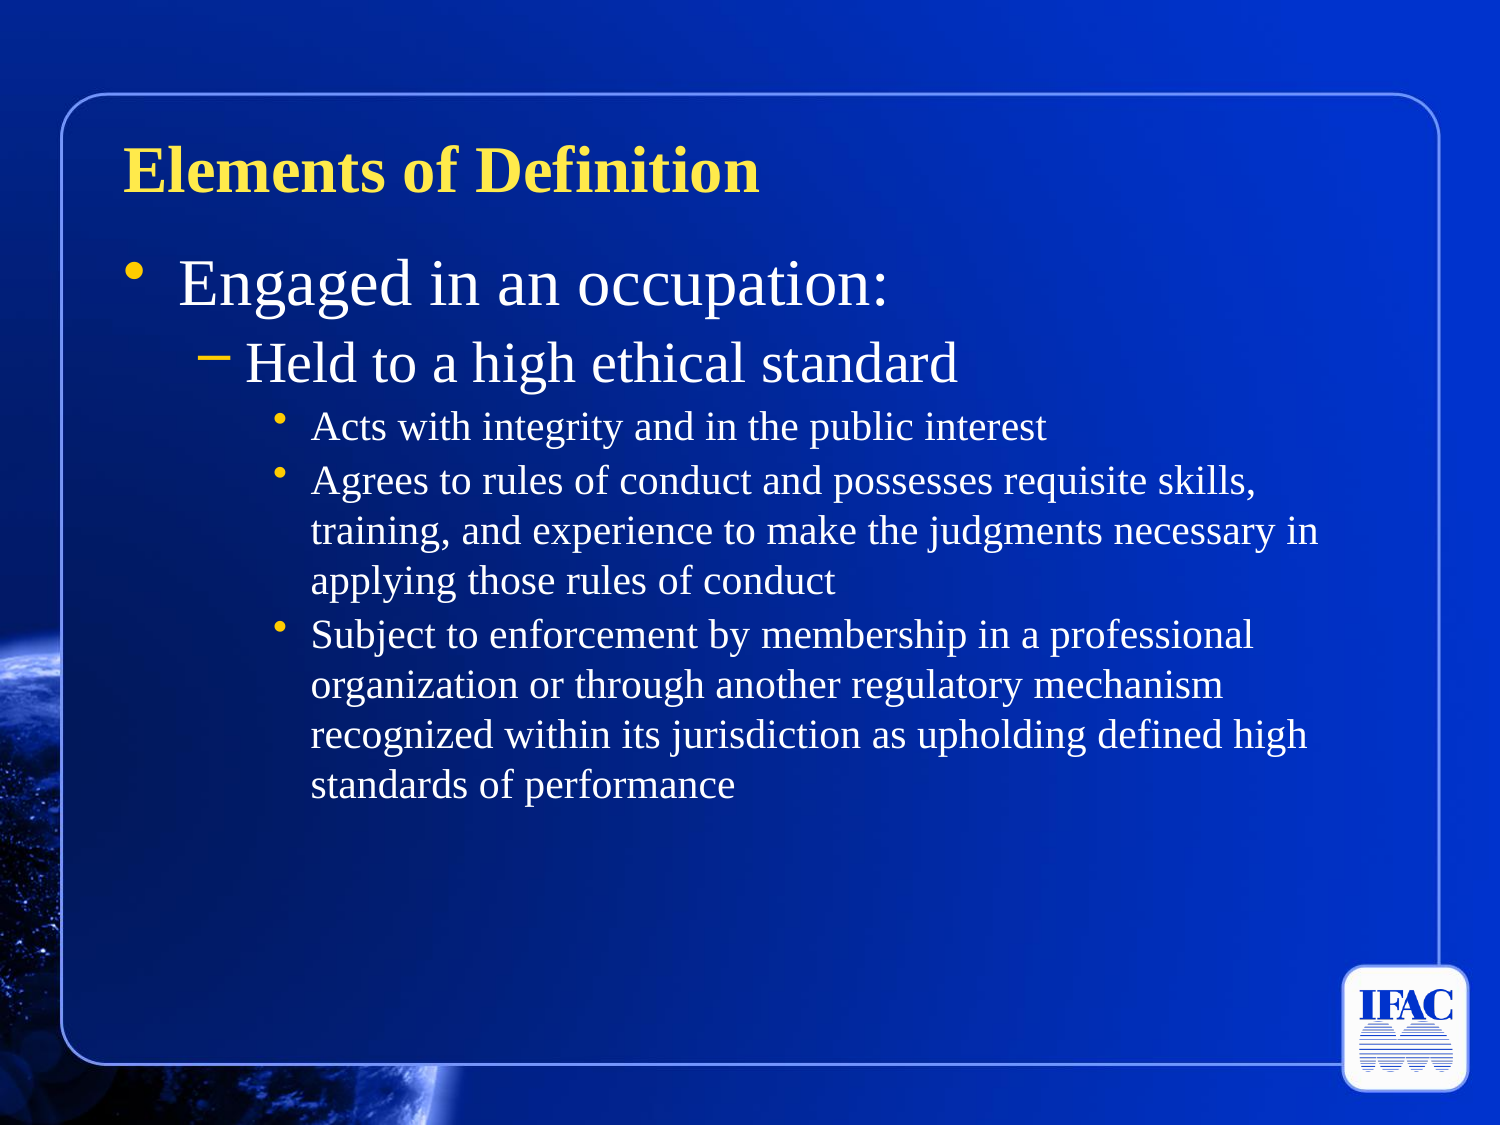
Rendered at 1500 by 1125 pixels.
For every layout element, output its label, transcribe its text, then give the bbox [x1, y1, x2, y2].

list Engaged in an occupation: Held to a high ethical standard Acts with integrity and in the public interest Agrees to rules of conduct and possesses requisite skills, training, and experience to make the judgments necessary in applying those rules of conduct Subject to enforcement by membership in a professional organization or through another regulatory mechanism recognized within its jurisdiction as upholding defined high standards of performance [107, 230, 1411, 1048]
picture [0, 0, 1500, 1125]
list Elements of Definition [107, 118, 1411, 215]
